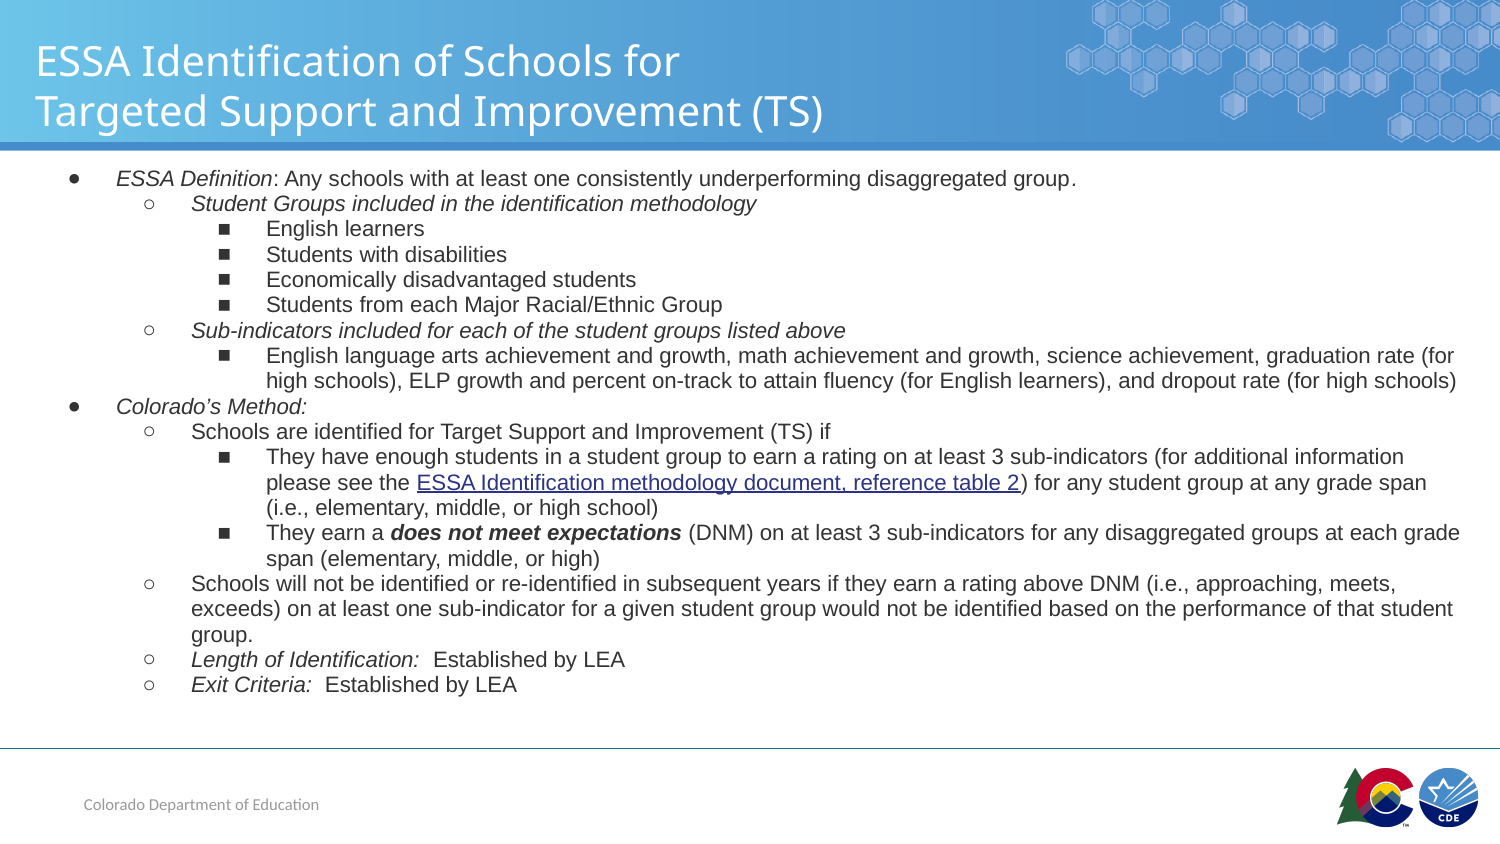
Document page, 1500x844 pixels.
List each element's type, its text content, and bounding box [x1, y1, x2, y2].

title ESSA Identification of Schools for Targeted Support and Improvement (TS) [34, 37, 1433, 132]
picture [1336, 767, 1479, 828]
list ESSA Definition: Any schools with at least one consistently underperforming disaggregated group. Student Groups included in the identification methodology English learners Students with disabilities Economically disadvantaged students Students from each Major Racial/Ethnic Group Sub-indicators included for each of the student groups listed above English language arts achievement and growth, math achievement and growth, science achievement, graduation rate (for high schools), ELP growth and percent on-track to attain fluency (for English learners), and dropout rate (for high schools) Colorado’s Method: Schools are identified for Target Support and Improvement (TS) if They have enough students in a student group to earn a rating on at least 3 sub-indicators (for additional information please see the ESSA Identification methodology document, reference table 2) for any student group at any grade span (i.e., elementary, middle, or high school) They earn a does not meet expectations (DNM) on at least 3 sub-indicators for any disaggregated groups at each grade span (elementary, middle, or high) Schools will not be identified or re-identified in subsequent years if they earn a rating above DNM (i.e., approaching, meets, exceeds) on at least one sub-indicator for a given student group would not be identified based on the performance of that student group. Length of Identification: Established by LEA Exit Criteria: Established by LEA [41, 165, 1478, 748]
picture [0, 0, 1500, 151]
